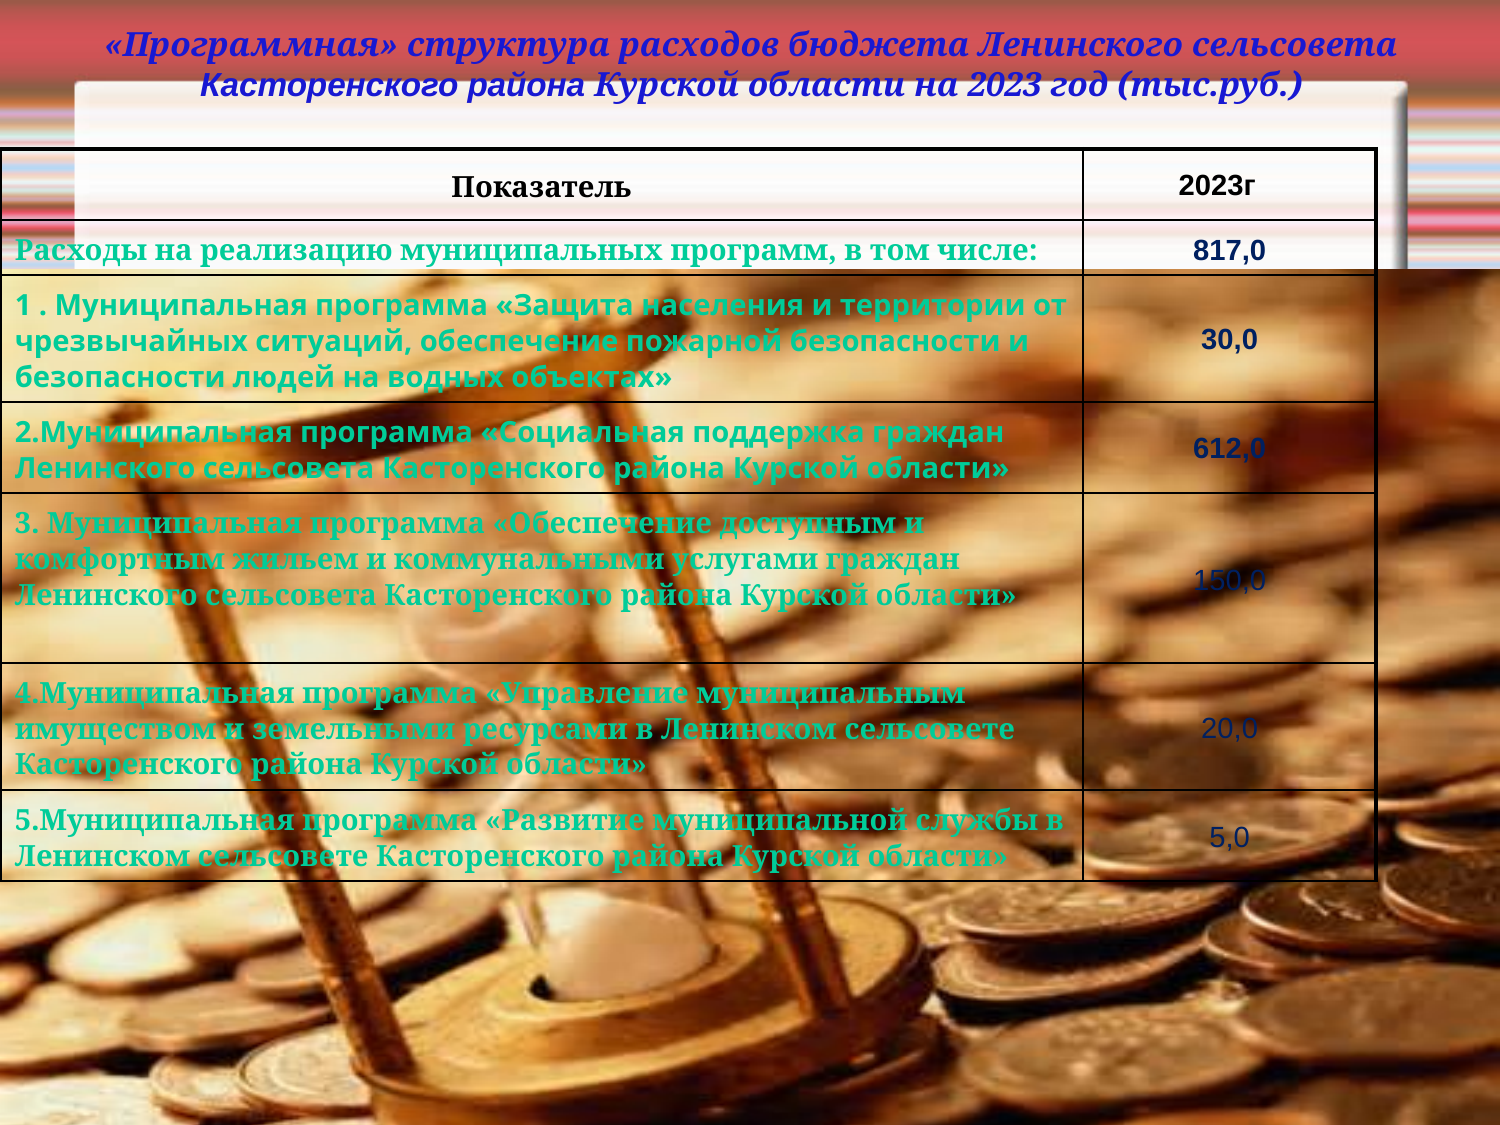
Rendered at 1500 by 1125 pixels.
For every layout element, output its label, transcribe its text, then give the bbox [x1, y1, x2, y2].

table_header Показатель [2, 151, 1082, 219]
table_cell Расходы на реализацию муниципальных программ, в том числе: [2, 221, 1082, 268]
table_cell 817,0 [1084, 221, 1374, 267]
picture [0, 0, 1500, 1125]
table_header 2023г [1084, 151, 1374, 219]
title «Программная» структура расходов бюджета Ленинского сельсовета Касторенского района Курской области на 2023 год (тыс.руб.) [76, 0, 1428, 126]
